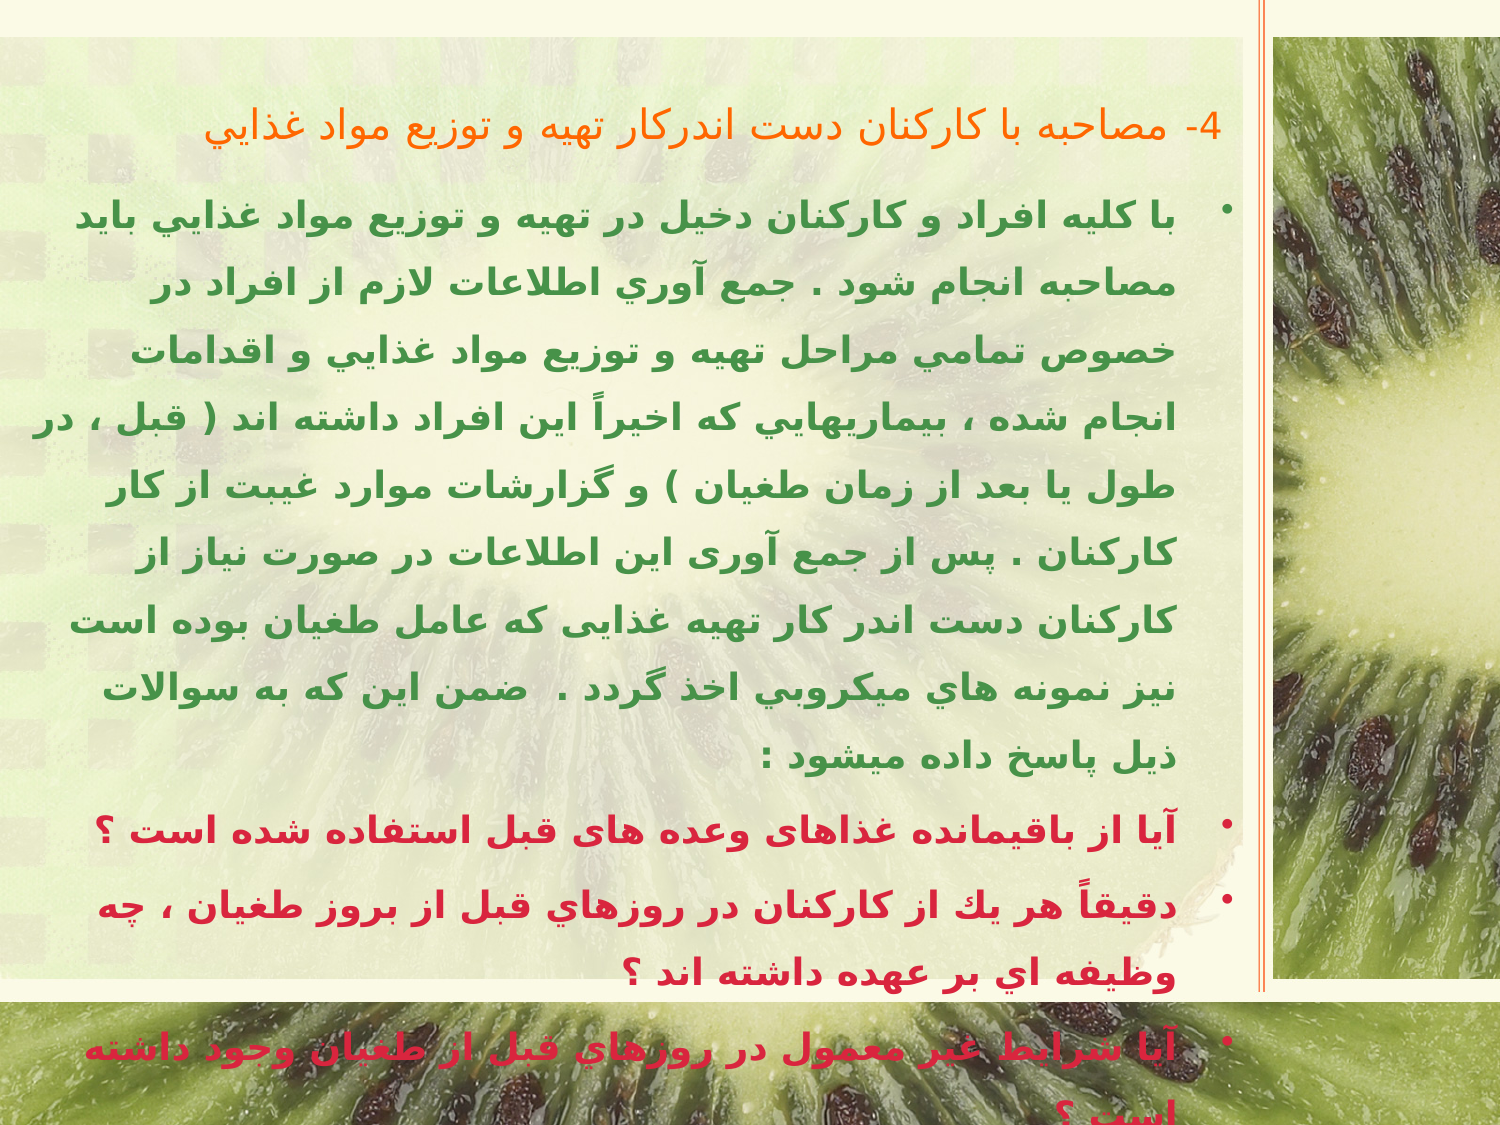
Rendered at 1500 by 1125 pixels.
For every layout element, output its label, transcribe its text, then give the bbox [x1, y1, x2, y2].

picture [0, 0, 1500, 1125]
list با كليه افراد و كاركنان دخيل در تهيه و توزيع مواد غذايي بايد مصاحبه انجام شود . جمع آوري اطلاعات لازم از افراد در خصوص تمامي مراحل تهيه و توزيع مواد غذايي و اقدامات انجام شده ، بيماريهايي كه اخيراً اين افراد داشته اند ( قبل ، در طول يا بعد از زمان طغيان ) و گزارشات موارد غيبت از كار كاركنان . پس از جمع آوری این اطلاعات در صورت نیاز از کارکنان دست اندر کار تهیه غذایی که عامل طغیان بوده است نیز نمونه هاي ميكروبي اخذ گردد . ضمن اين كه به سوالات ذيل پاسخ داده میشود : آیا از باقیمانده غذاهای وعده های قبل استفاده شده است ؟ دقيقاً هر يك از كاركنان در روزهاي قبل از بروز طغيان ، چه وظيفه اي بر عهده داشته اند ؟ آيا شرايط غير معمول در روزهاي قبل از طغيان وجود داشته است ؟ آيا تحويل دهندگان غذا به موقع رسيده اند ؟( حداکثر 2-4 ساعت ) آيا همه تجهيزات و ابزار و لوازم به طور صحيح و مناسب مورد استفاده واقع شده اند ؟ [17, 160, 1250, 949]
title 4- مصاحبه با كاركنان دست اندركار تهيه و توزيع مواد غذايي [74, 62, 1238, 160]
